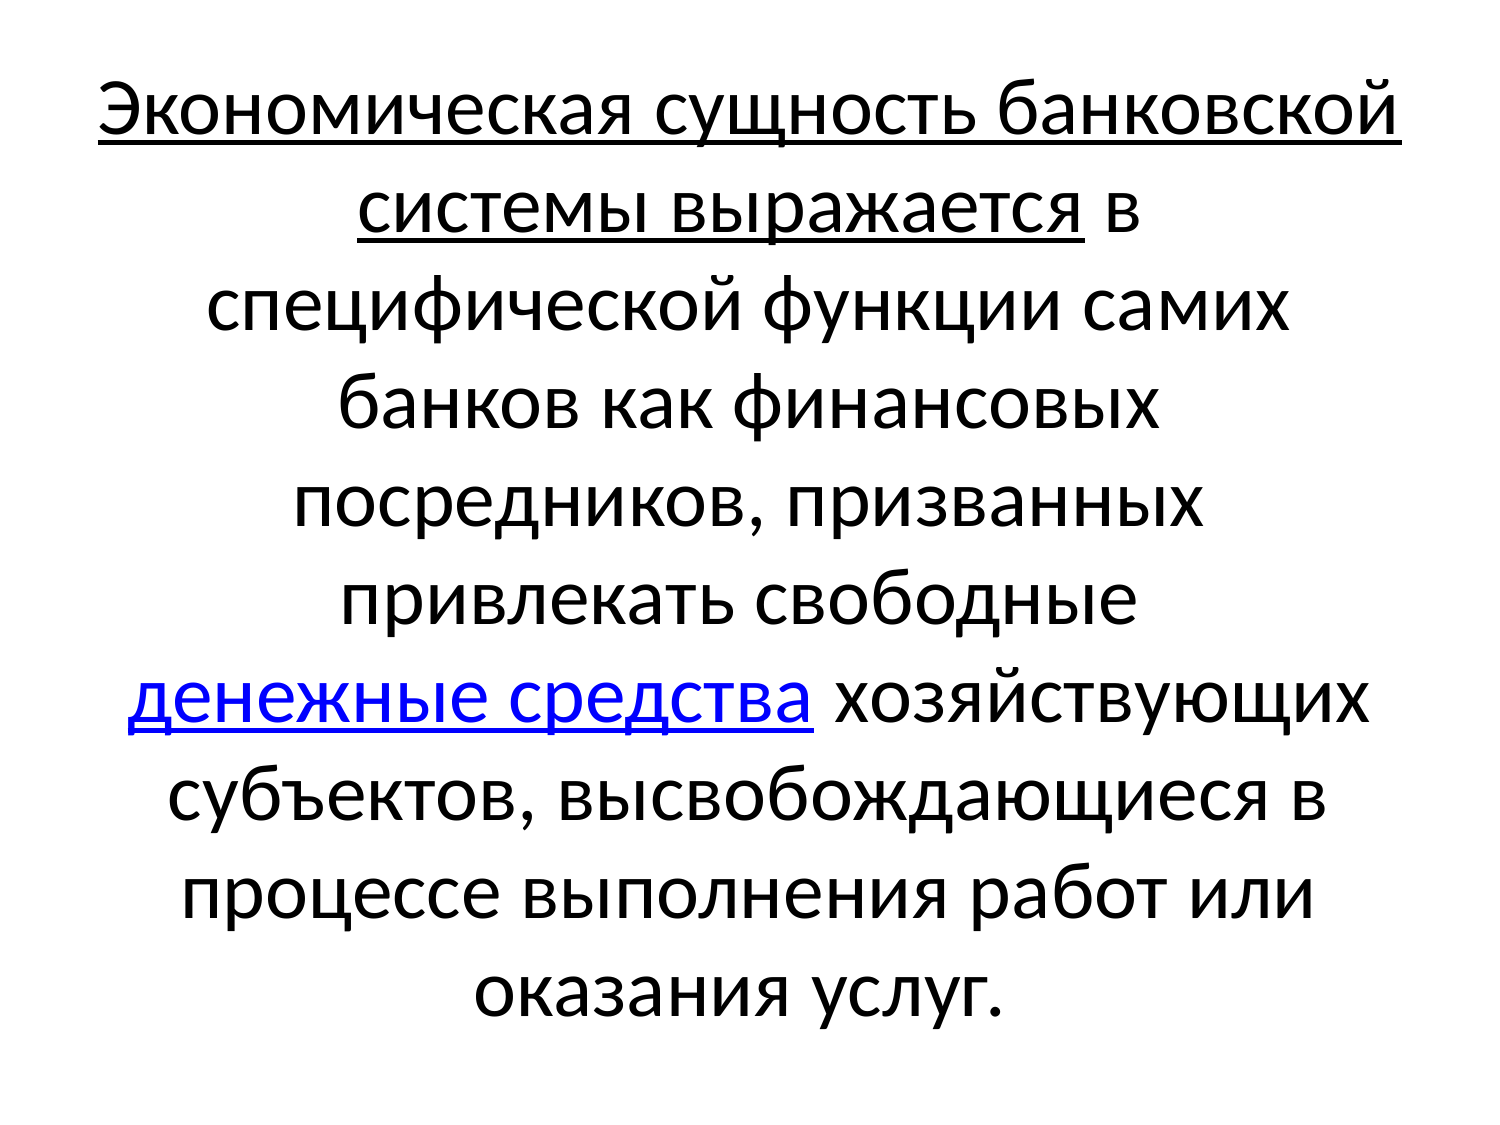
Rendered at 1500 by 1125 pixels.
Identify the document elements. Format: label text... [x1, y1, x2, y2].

title Экономическая сущность банковской системы выражается в специфической функции самих банков как финансовых посредников, призванных привлекать свободные денежные средства хозяйствующих субъектов, высвобождающиеся в процессе выполнения работ или оказания услуг. [74, 44, 1425, 1041]
